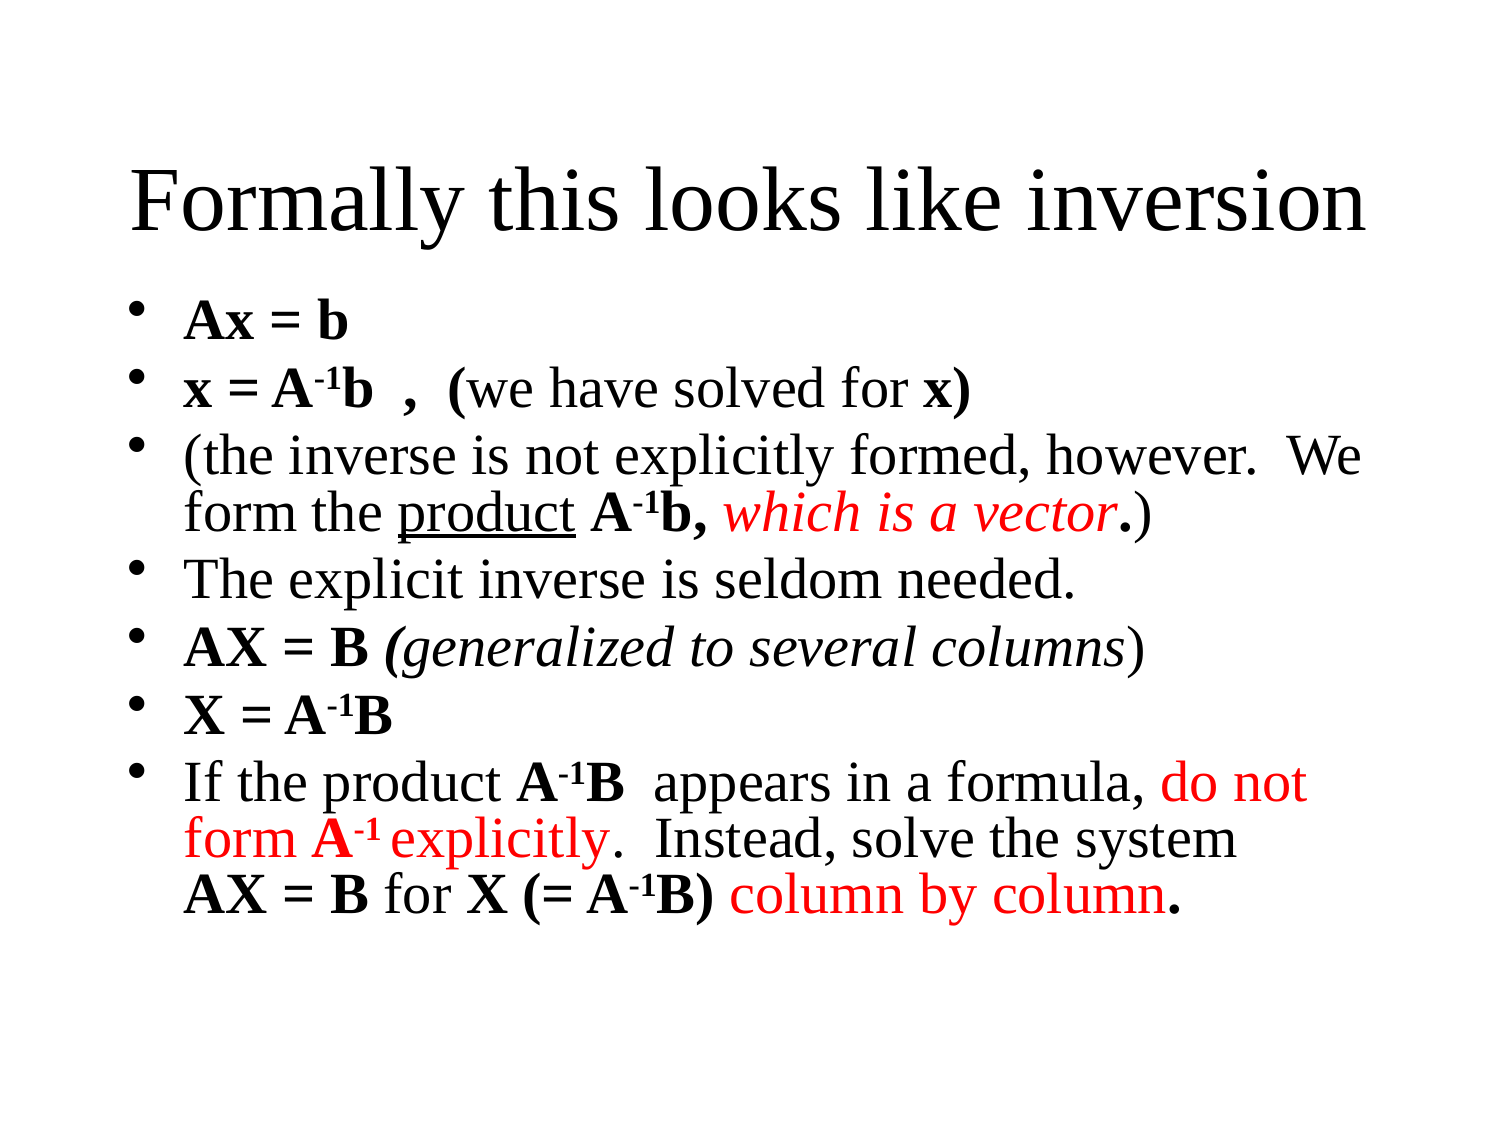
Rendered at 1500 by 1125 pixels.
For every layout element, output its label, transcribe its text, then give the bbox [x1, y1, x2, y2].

title Formally this looks like inversion [112, 99, 1388, 287]
list Ax = b x = A-1b , (we have solved for x) (the inverse is not explicitly formed, however. We form the product A-1b, which is a vector.) The explicit inverse is seldom needed. AX = B (generalized to several columns) X = A-1B If the product A-1B appears in a formula, do not form A-1 explicitly. Instead, solve the system AX = B for X (= A-1B) column by column. [112, 287, 1388, 963]
